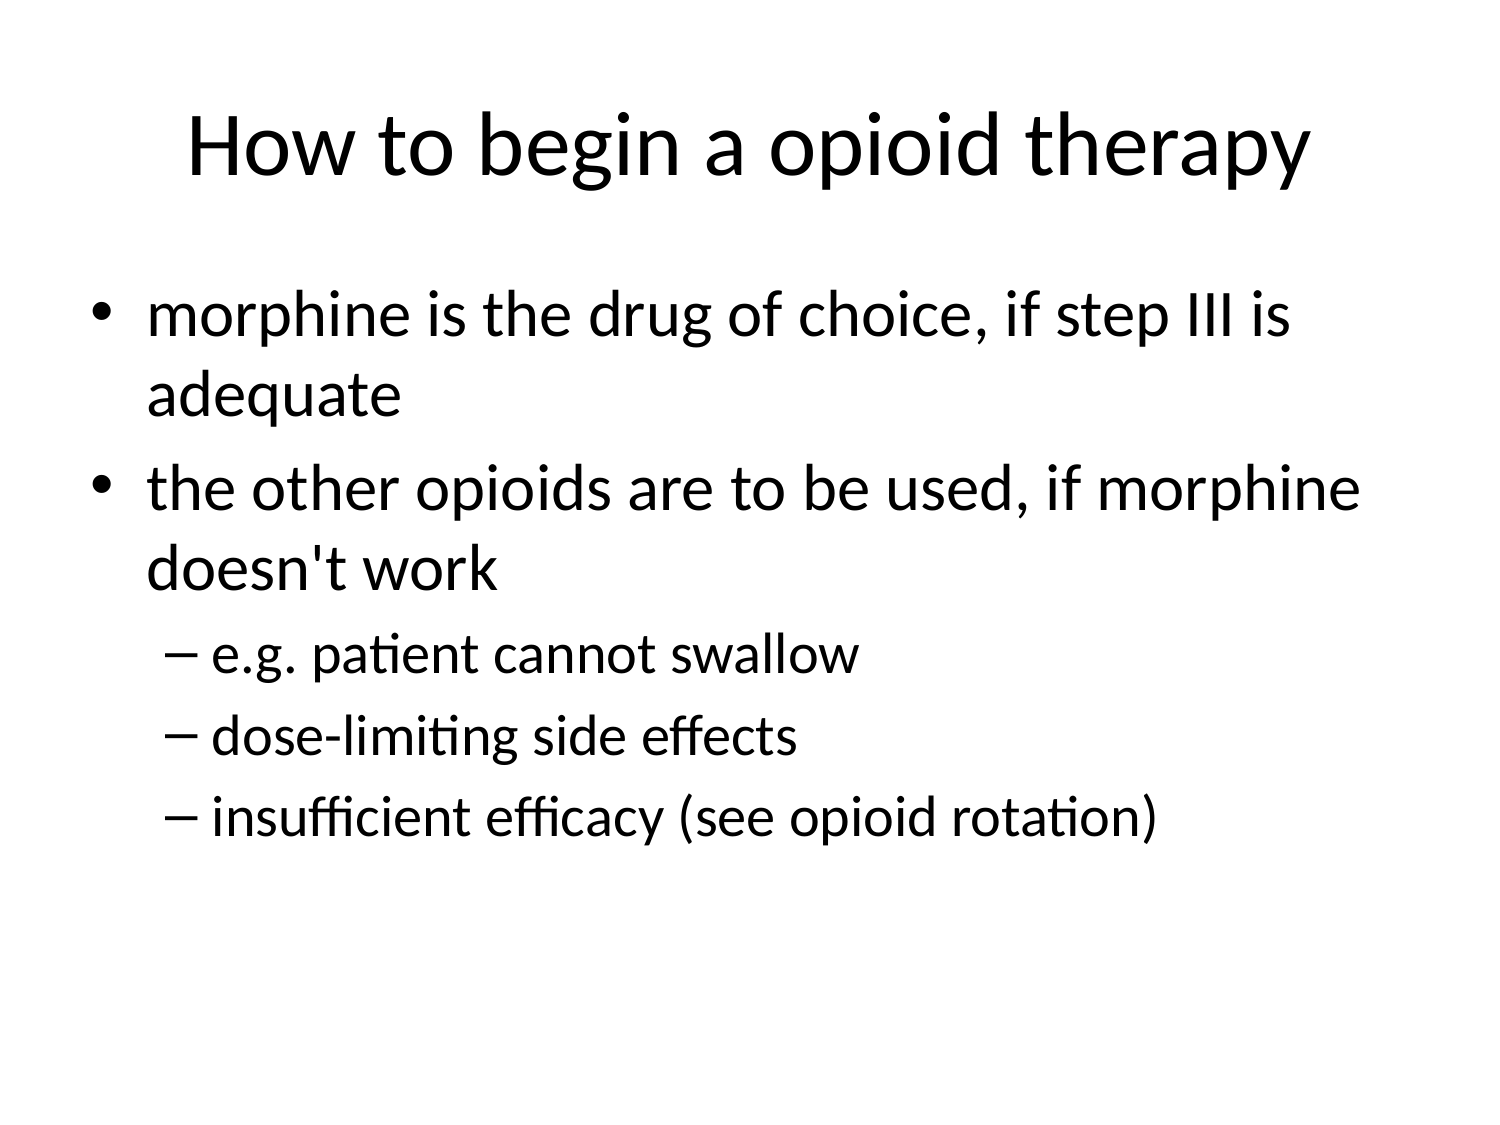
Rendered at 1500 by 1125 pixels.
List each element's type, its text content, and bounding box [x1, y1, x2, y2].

title How to begin a opioid therapy [75, 45, 1425, 233]
list morphine is the drug of choice, if step III is adequate the other opioids are to be used, if morphine doesn't work e.g. patient cannot swallow dose-limiting side effects insufficient efficacy (see opioid rotation) [75, 262, 1425, 1005]
